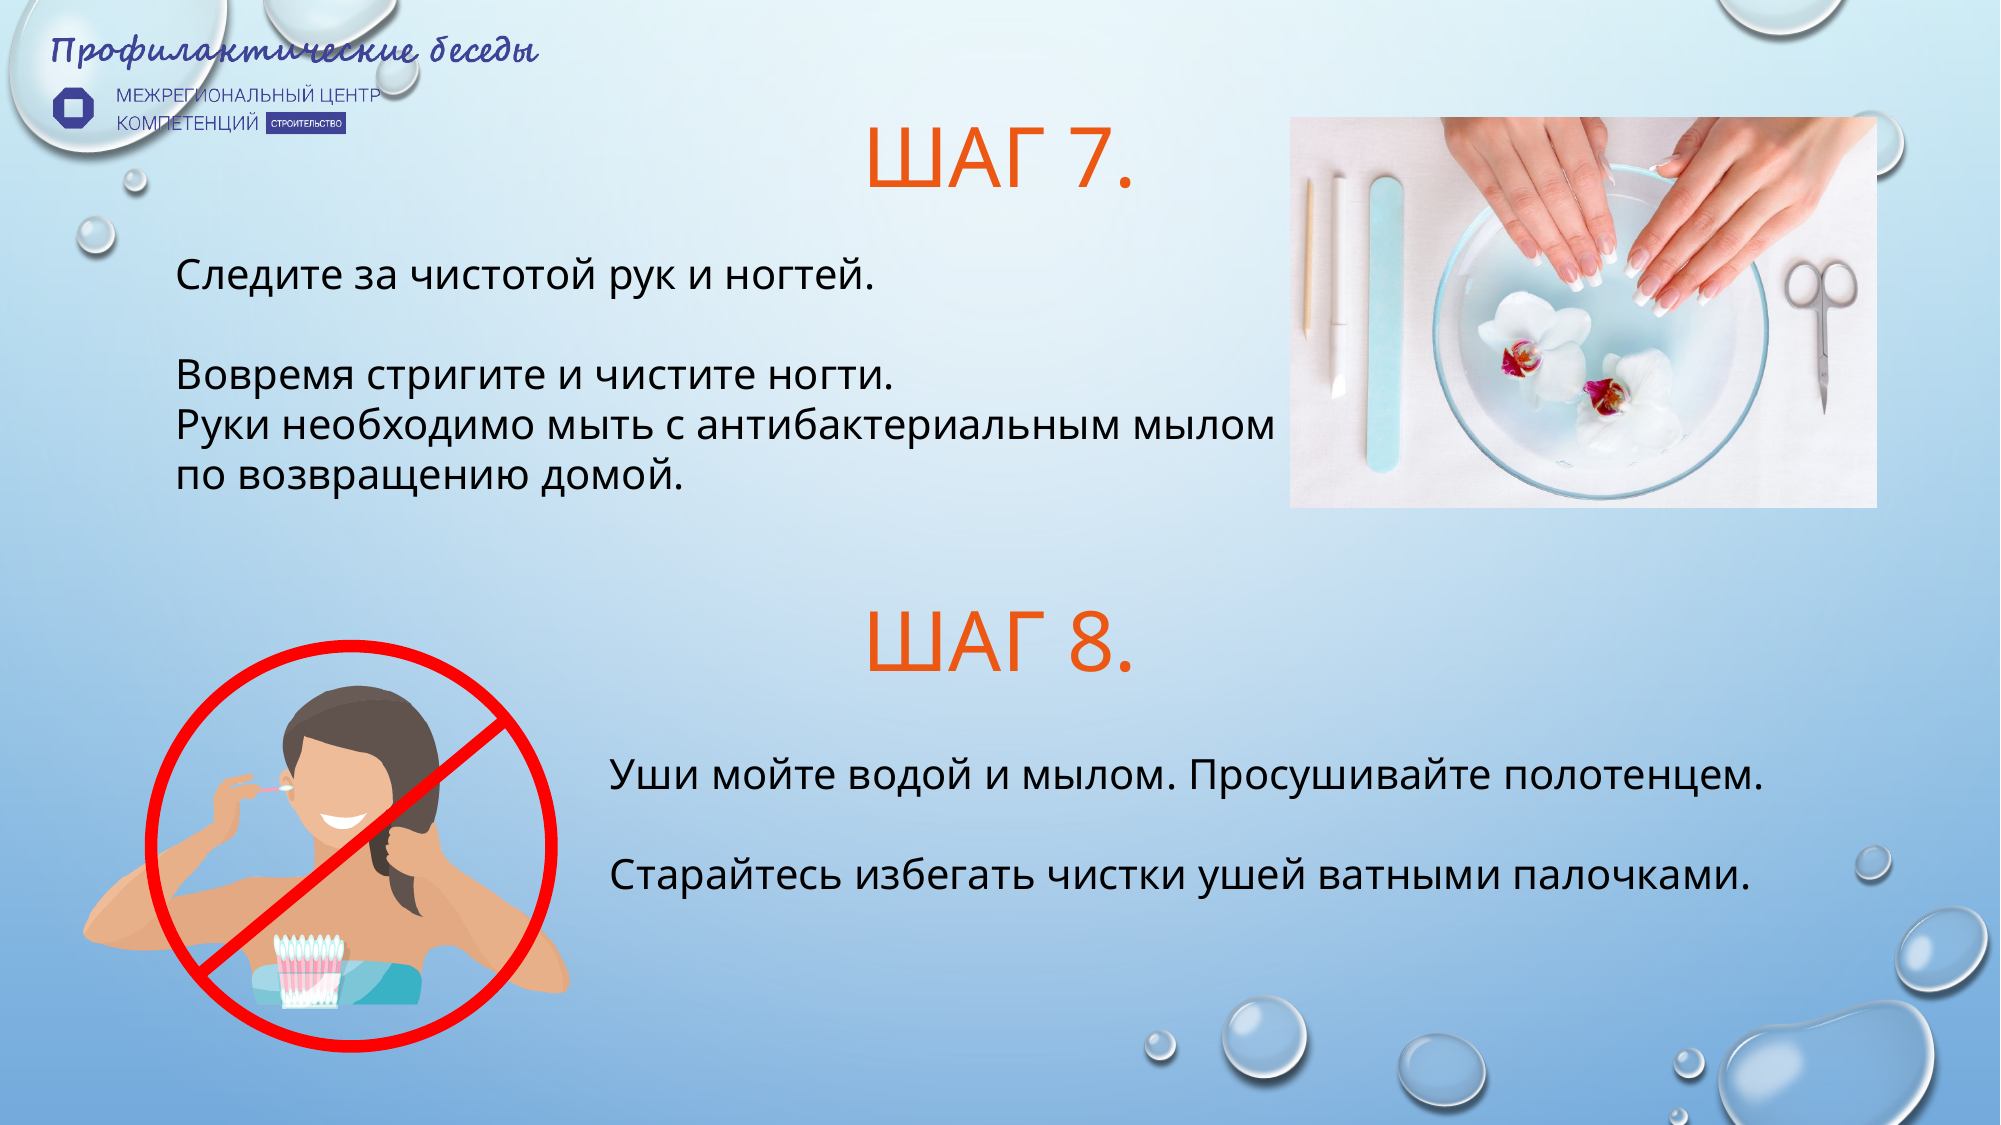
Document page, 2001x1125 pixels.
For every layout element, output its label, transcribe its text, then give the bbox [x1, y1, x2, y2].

text_box Уши мойте водой и мылом. Просушивайте полотенцем. Старайтесь избегать чистки ушей ватными палочками. [595, 740, 1781, 906]
text_box Следите за чистотой рук и ногтей. Вовремя стригите и чистите ногти. Руки необходимо мыть с антибактериальным мылом по возвращению домой. [161, 240, 1284, 506]
text_box ШАГ 8. [847, 581, 1152, 696]
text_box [150, 645, 552, 1047]
text_box ШАГ 7. [847, 96, 1152, 212]
picture [0, 0, 2000, 1125]
